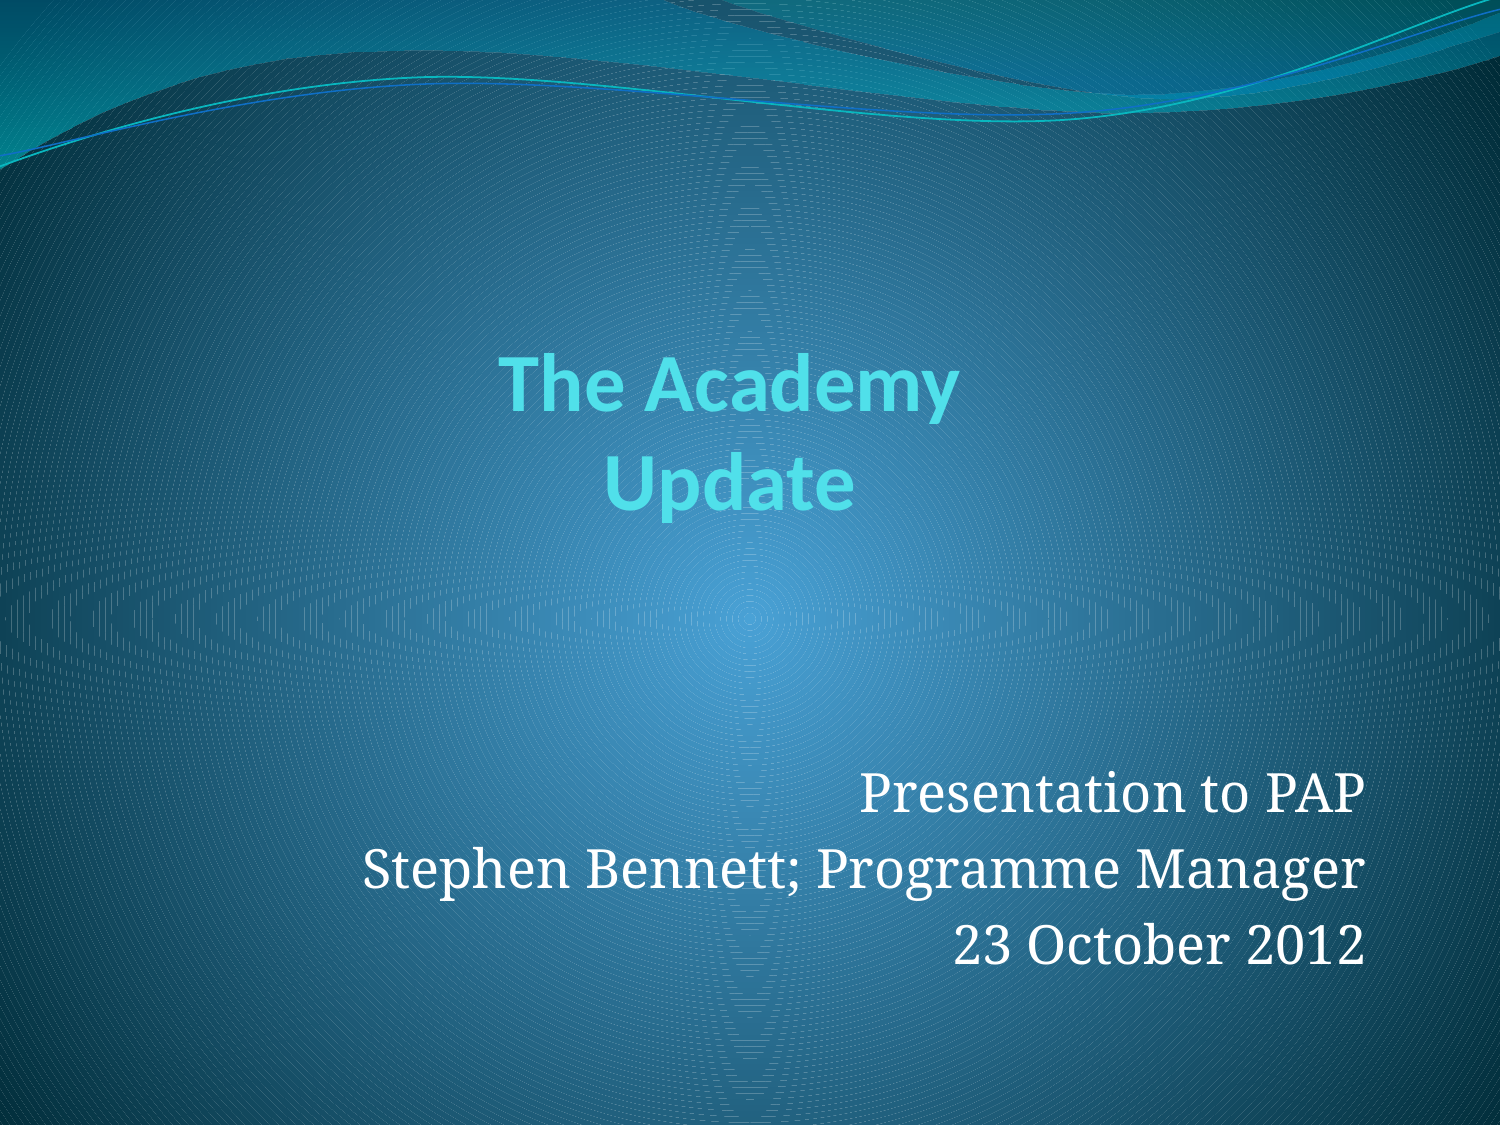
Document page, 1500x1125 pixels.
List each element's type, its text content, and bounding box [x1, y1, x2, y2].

subtitle Presentation to PAP Stephen Bennett; Programme Manager 23 October 2012 [88, 751, 1377, 1039]
title The Academy Update [87, 125, 1376, 528]
